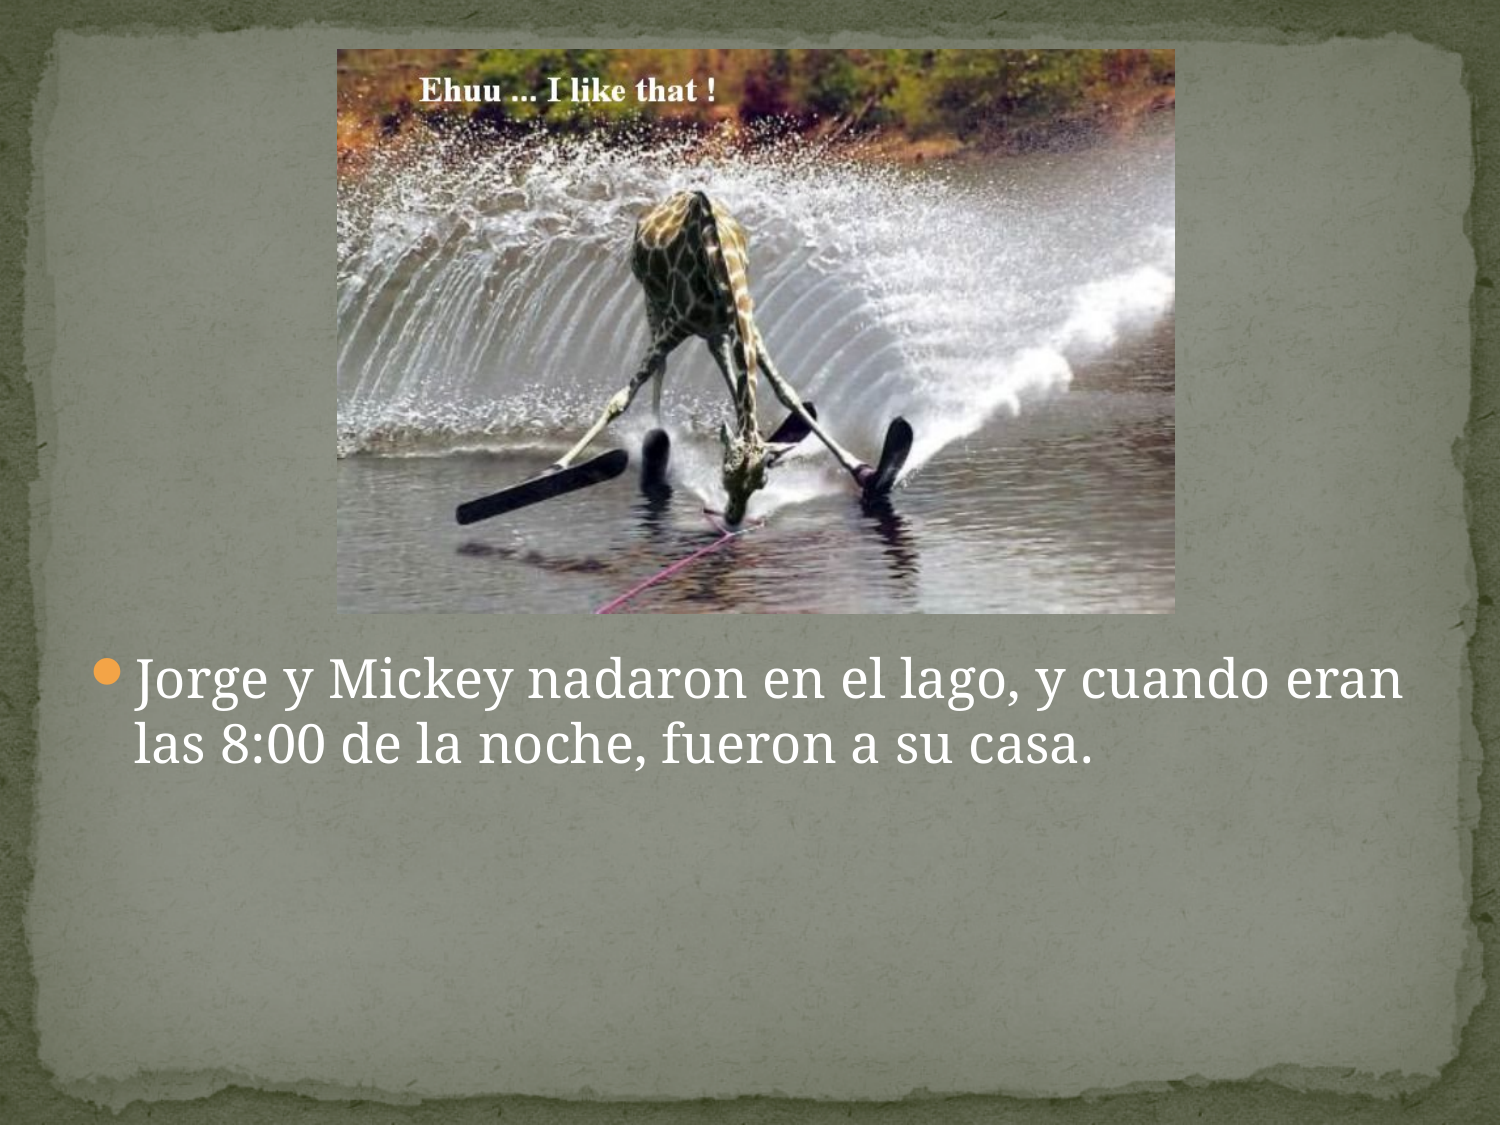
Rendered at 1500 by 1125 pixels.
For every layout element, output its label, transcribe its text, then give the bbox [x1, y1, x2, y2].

picture [337, 49, 1176, 614]
list Jorge y Mickey nadaron en el lago, y cuando eran las 8:00 de la noche, fueron a su casa. [75, 249, 1425, 1000]
